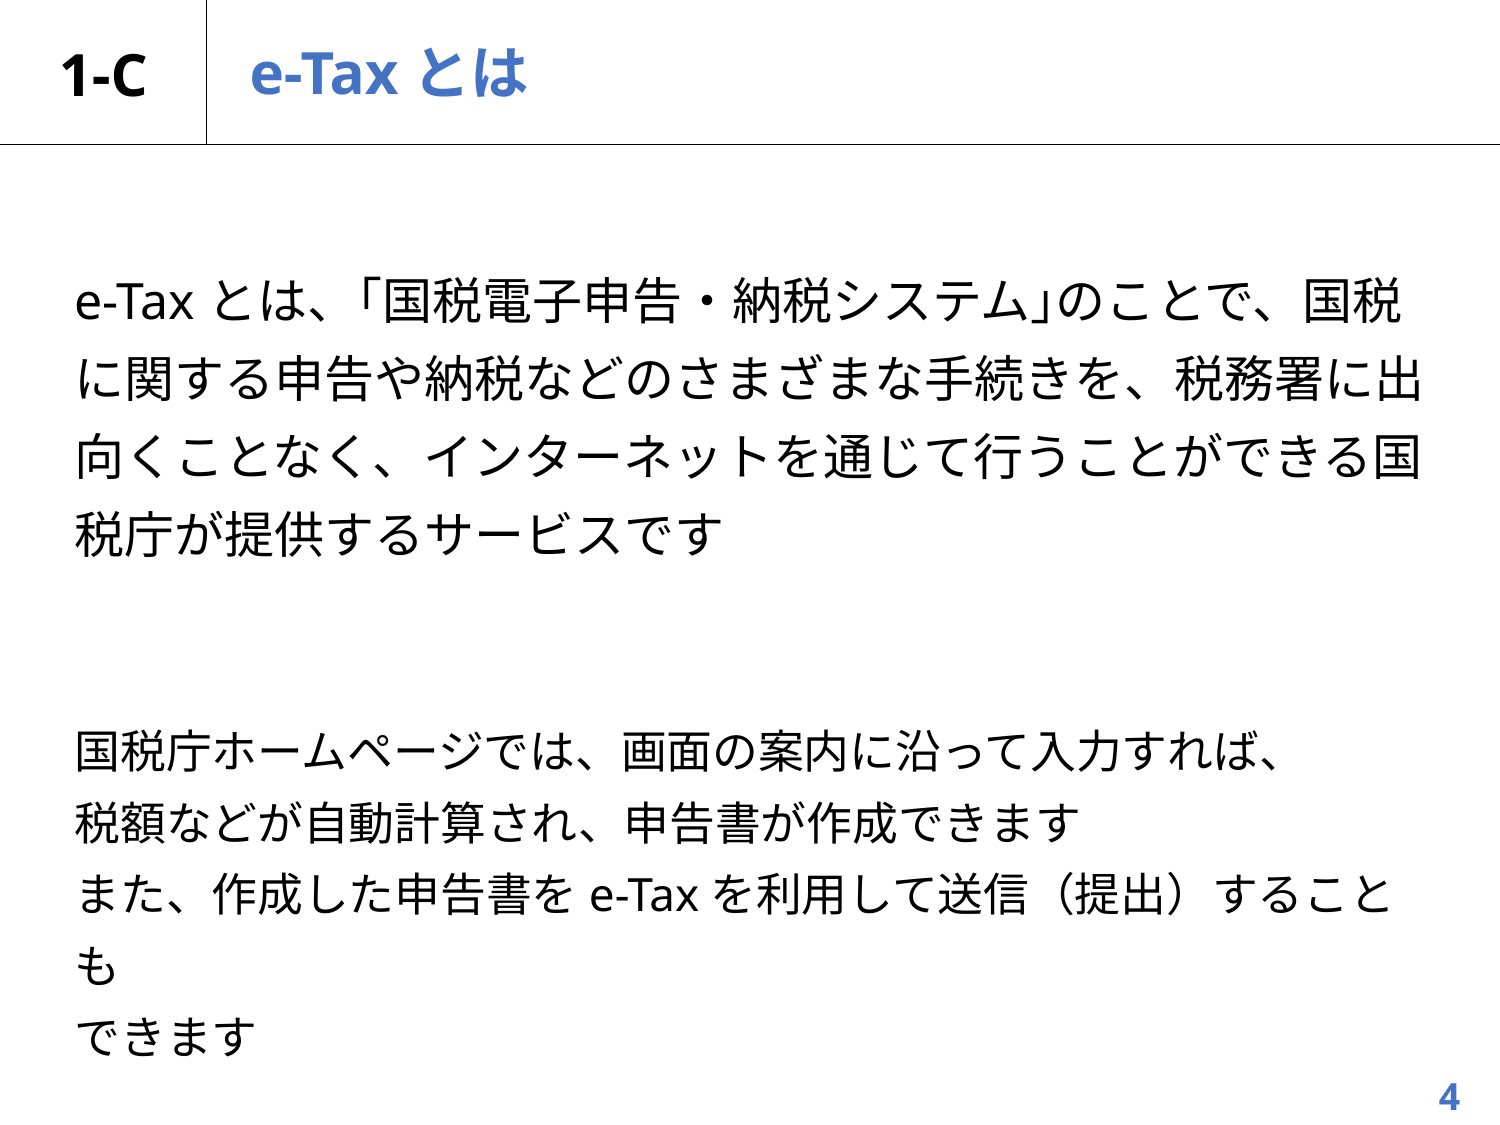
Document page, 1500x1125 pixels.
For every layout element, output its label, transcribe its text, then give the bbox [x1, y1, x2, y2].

text_box 4 [1402, 1065, 1497, 1125]
text_box e-Taxとは [230, 24, 1459, 119]
title 1-C [0, 0, 207, 147]
text_box e-Taxとは、｢国税電子申告・納税システム｣のことで、国税に関する申告や納税などのさまざまな手続きを、税務署に出向くことなく、インターネットを通じて行うことができる国税庁が提供するサービスです 国税庁ホームページでは、画面の案内に沿って入力すれば、 税額などが自動計算され、申告書が作成できます また、作成した申告書をe-Taxを利用して送信（提出）することも できます [59, 244, 1440, 1071]
